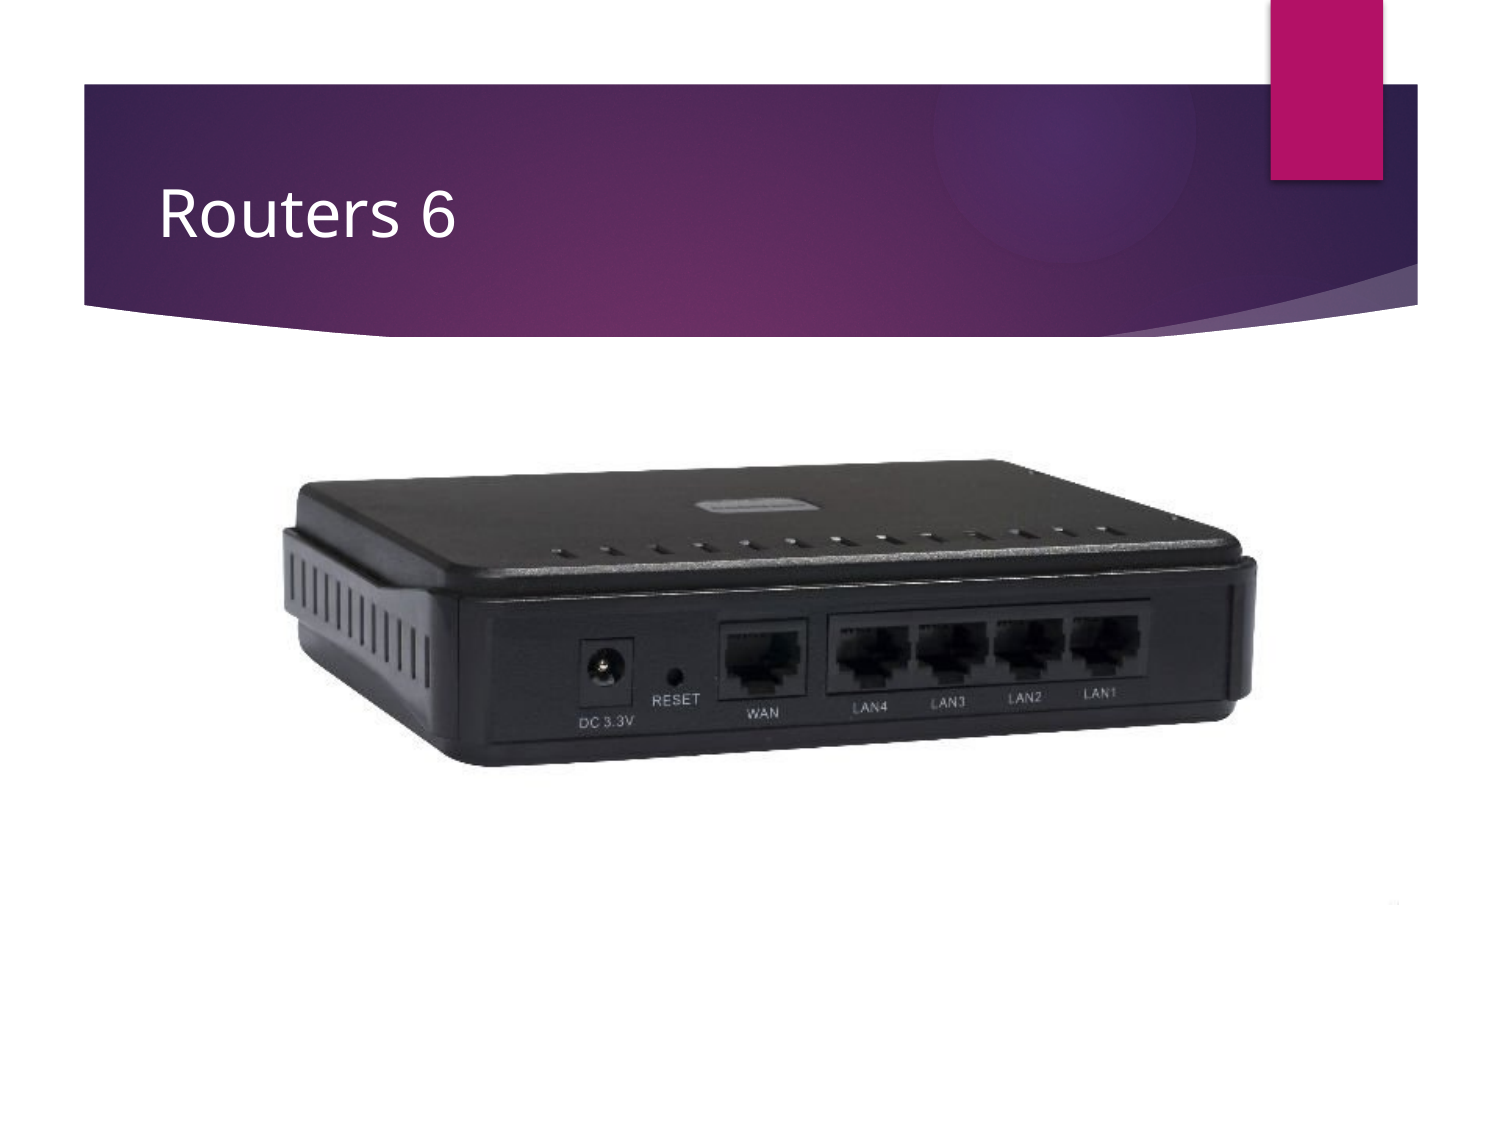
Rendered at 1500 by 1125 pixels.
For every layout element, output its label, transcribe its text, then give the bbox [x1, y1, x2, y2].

picture [149, 337, 1399, 905]
title 6 Routers [142, 152, 1183, 269]
